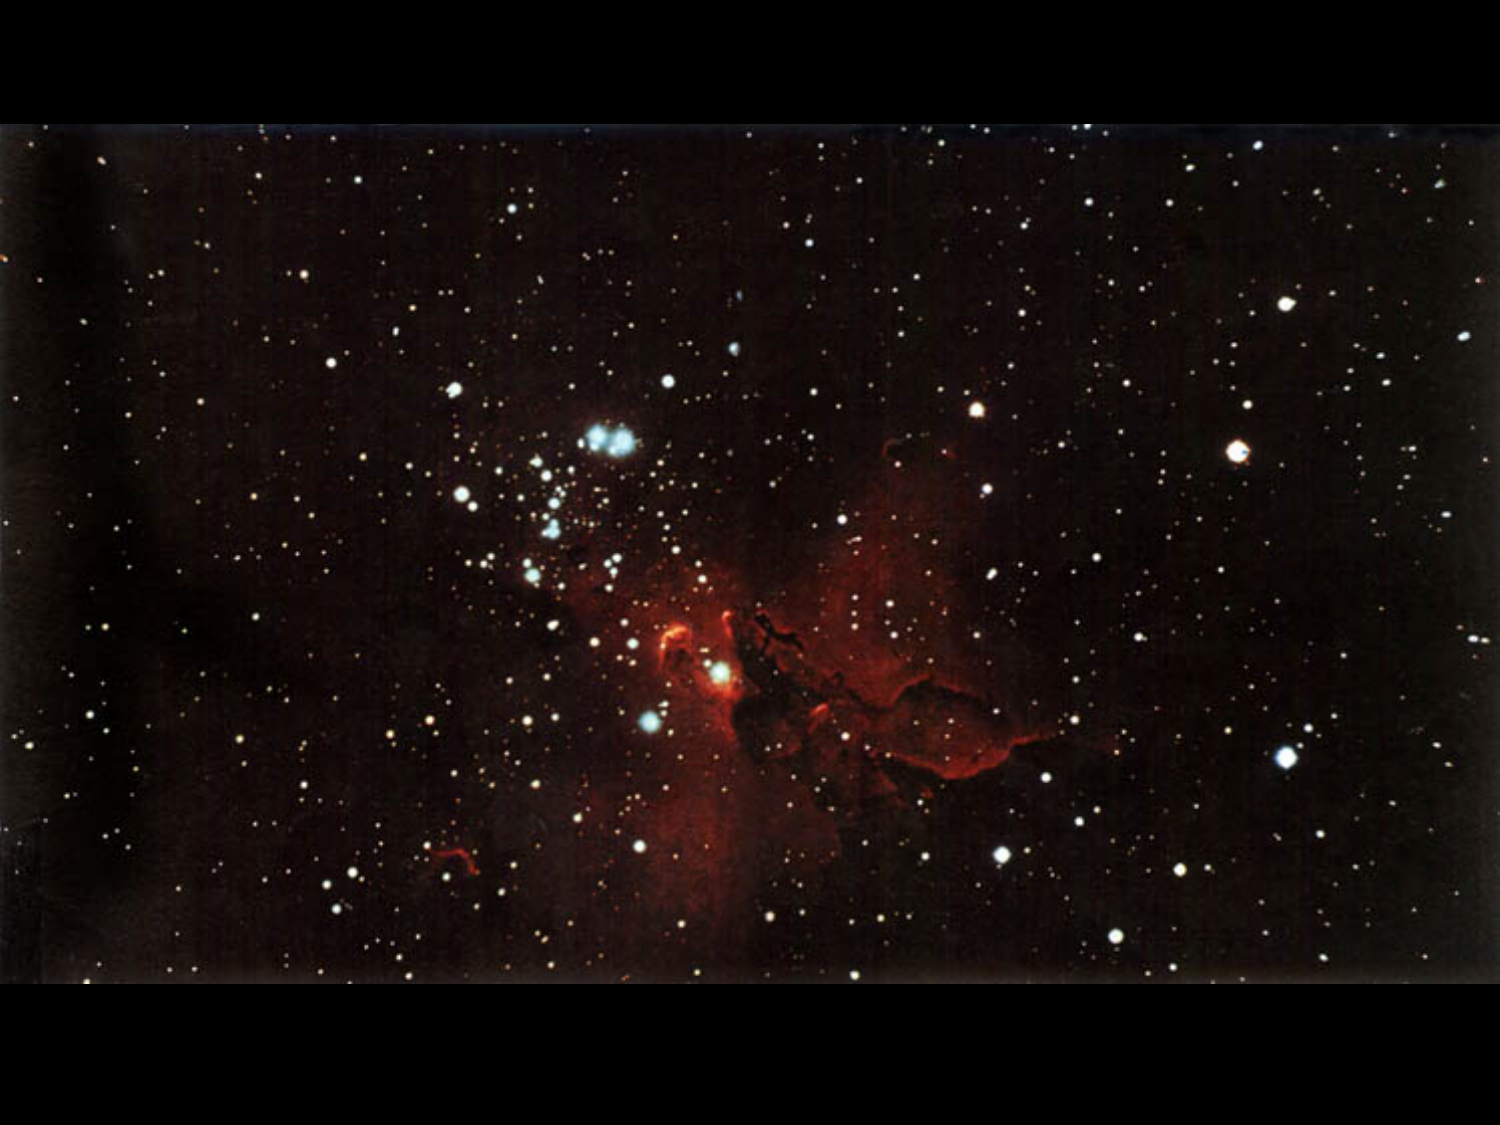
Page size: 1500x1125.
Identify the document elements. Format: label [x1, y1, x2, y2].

picture [0, 124, 1500, 984]
